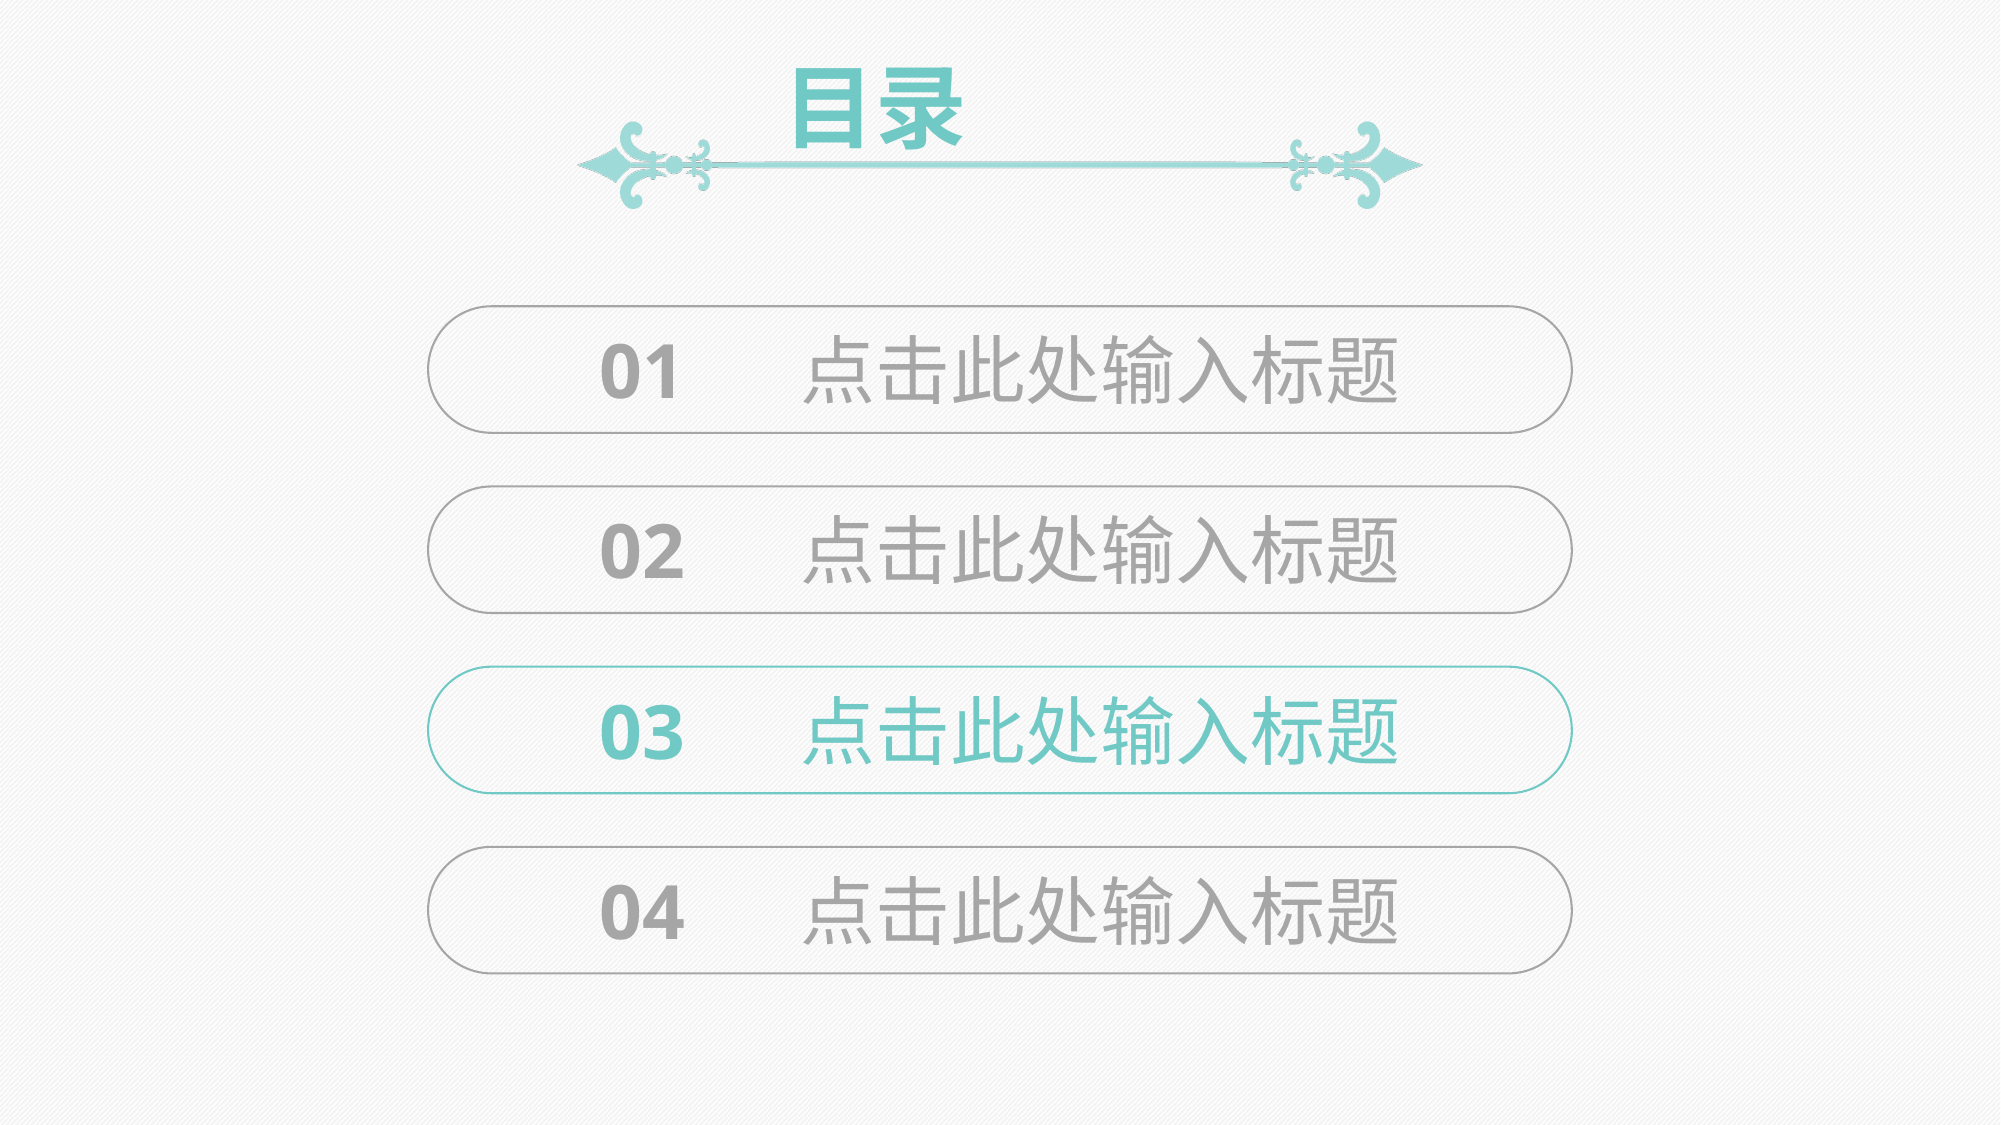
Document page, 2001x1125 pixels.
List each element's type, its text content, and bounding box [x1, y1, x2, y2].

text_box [427, 846, 1573, 974]
picture [0, 0, 2001, 1125]
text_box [427, 666, 1573, 794]
text_box 目录 [769, 42, 1231, 120]
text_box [427, 305, 1573, 434]
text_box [427, 486, 1573, 614]
